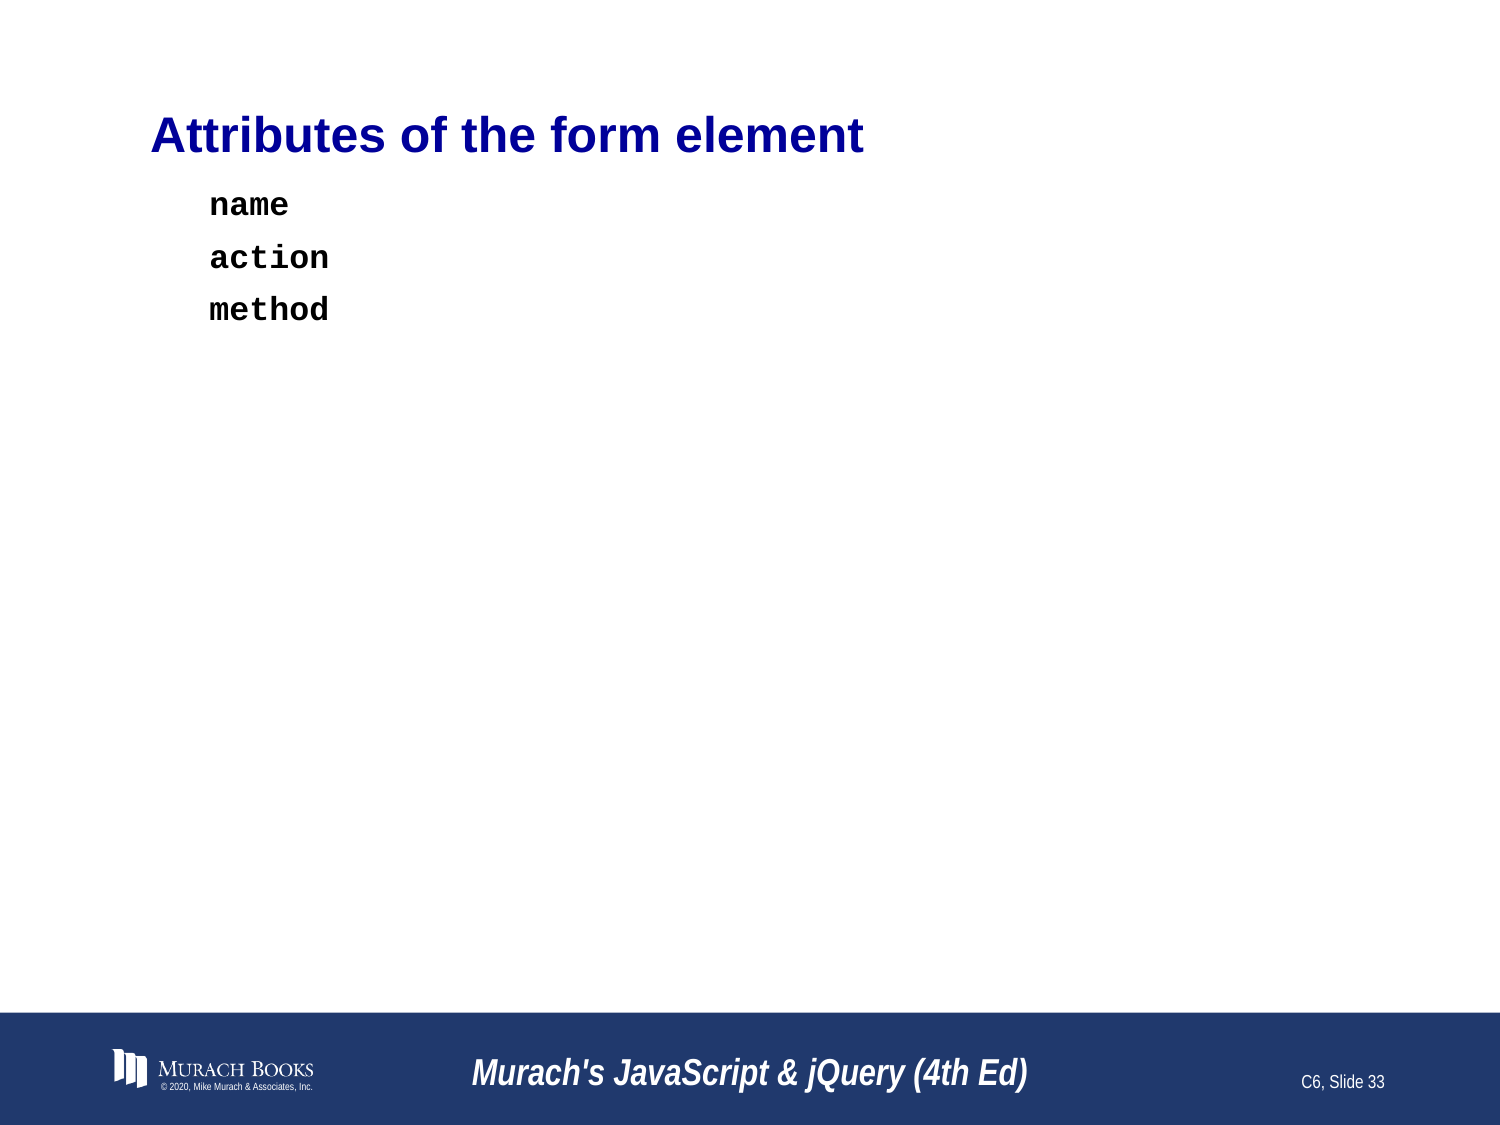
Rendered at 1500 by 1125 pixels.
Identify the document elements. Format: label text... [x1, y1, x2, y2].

slide_number C6, Slide 33 [1087, 1025, 1400, 1100]
footer © 2020, Mike Murach & Associates, Inc. [12, 1025, 463, 1100]
list name action method [137, 174, 1350, 975]
title Attributes of the form element [150, 102, 1350, 164]
slide_number Murach's JavaScript & jQuery (4th Ed) [463, 1025, 1050, 1100]
